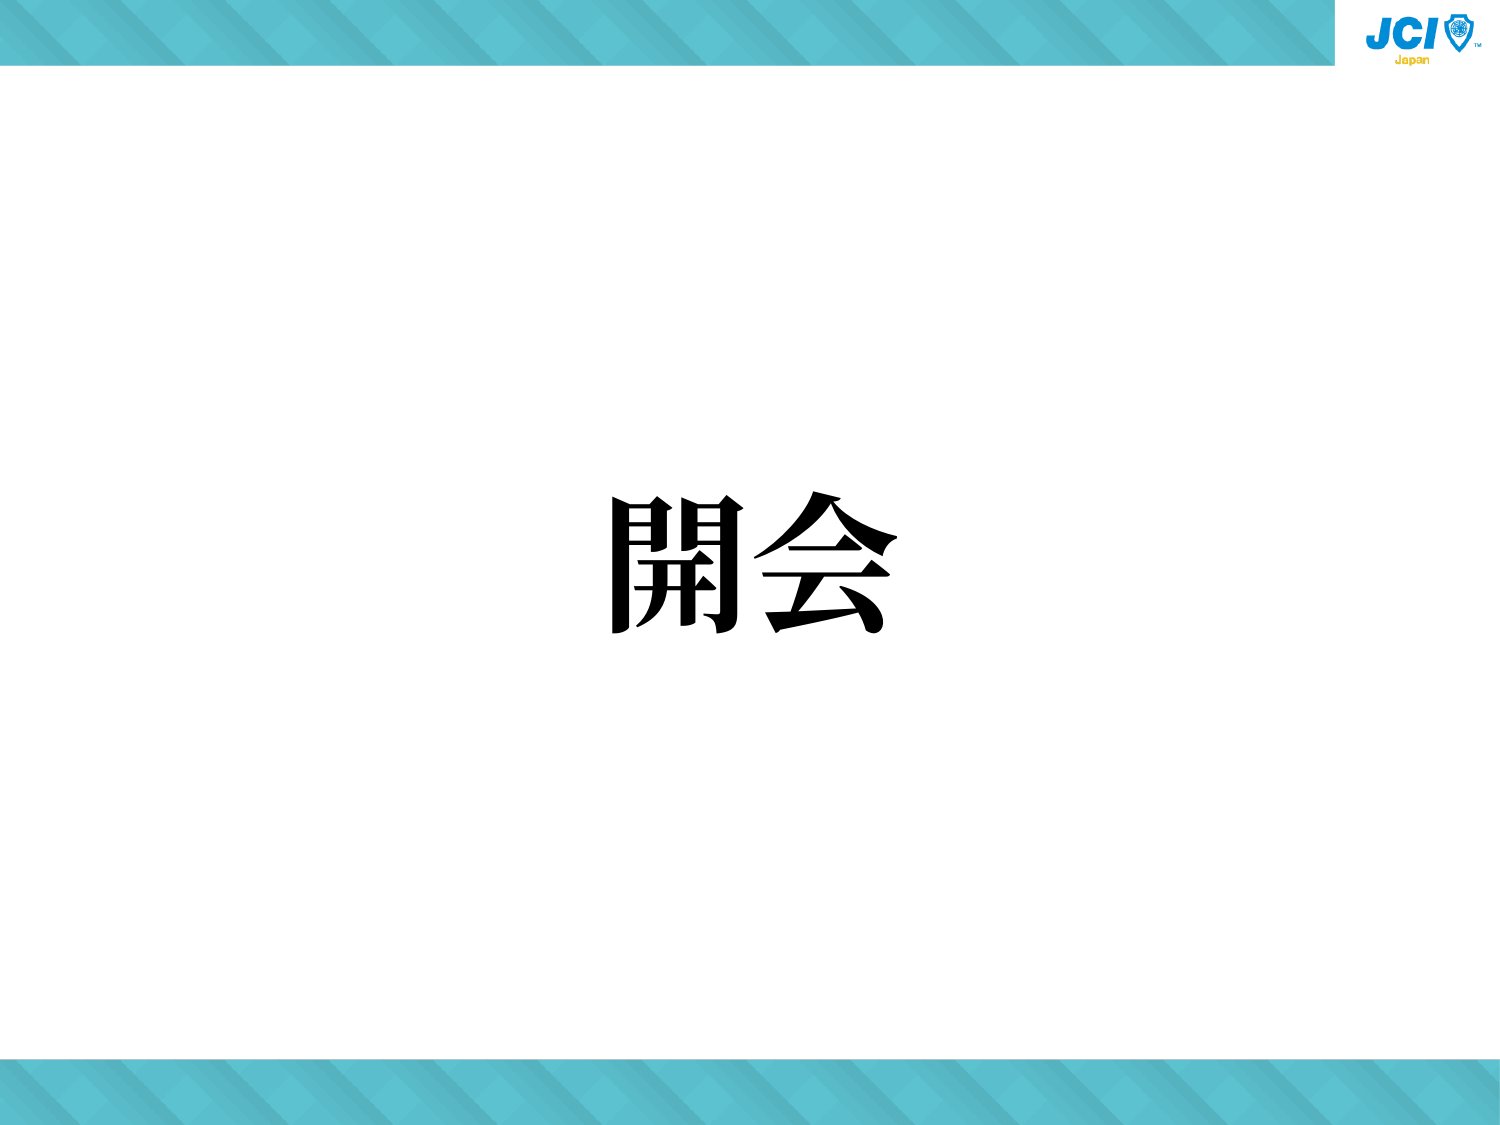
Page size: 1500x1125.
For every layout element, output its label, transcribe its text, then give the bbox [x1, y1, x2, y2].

text_box 開会 [126, 376, 1374, 748]
picture [0, 0, 1500, 1125]
